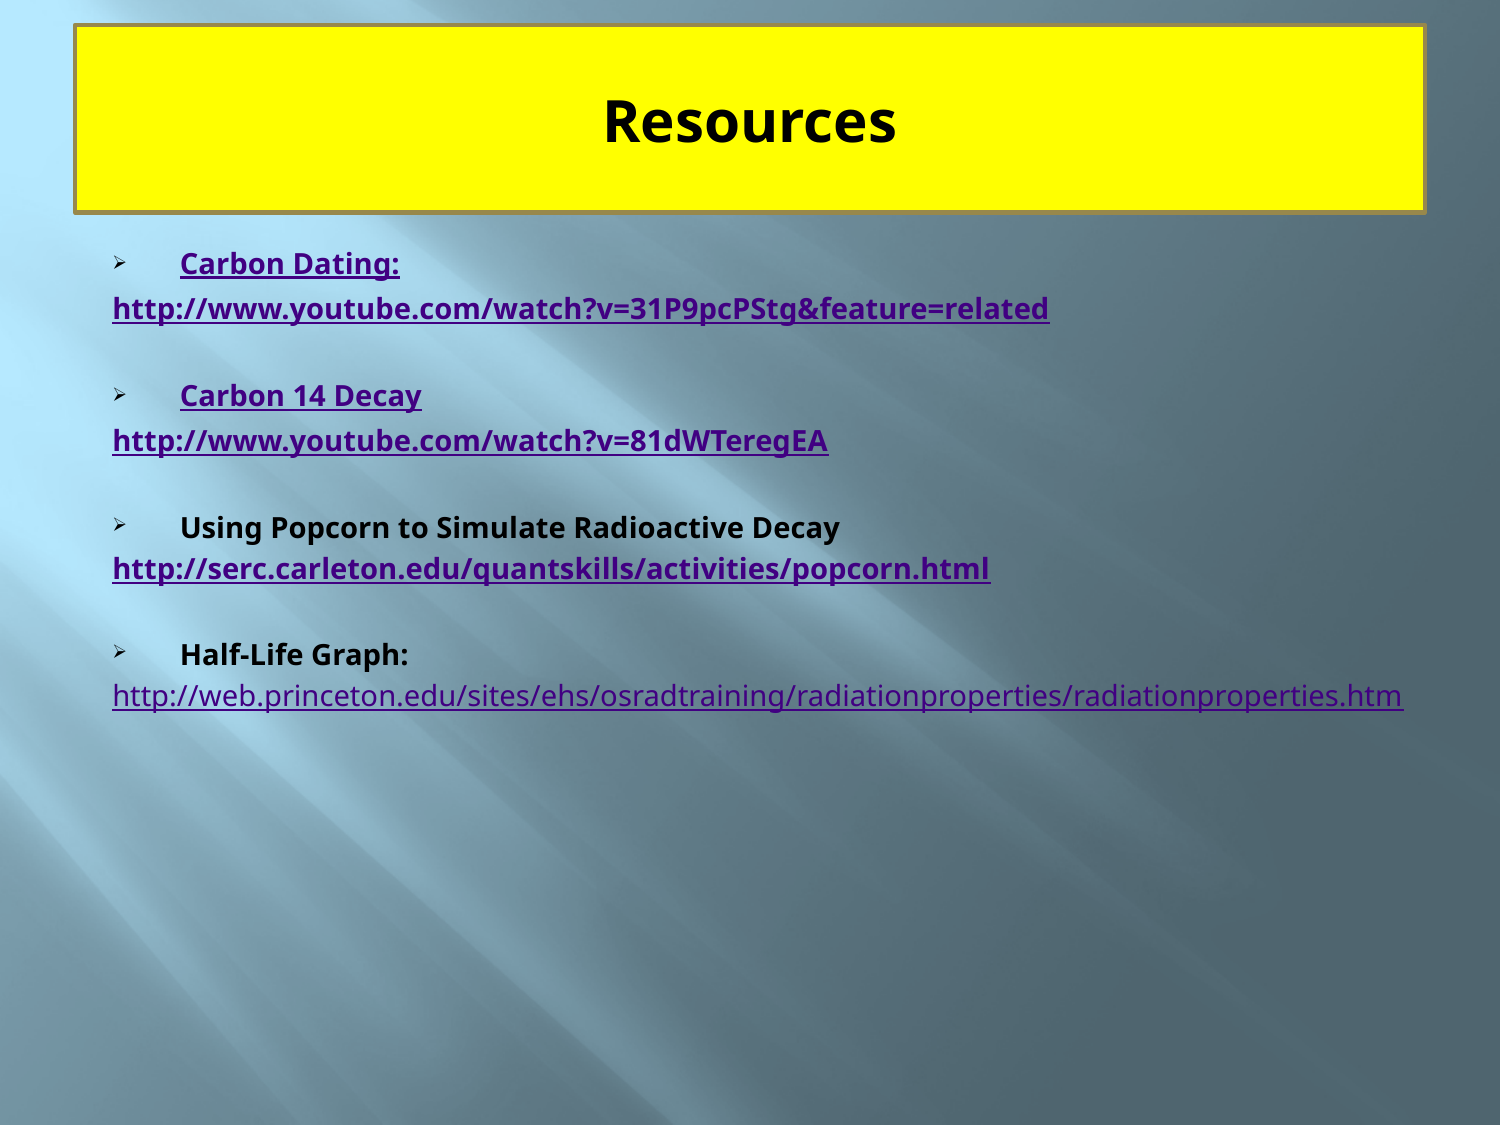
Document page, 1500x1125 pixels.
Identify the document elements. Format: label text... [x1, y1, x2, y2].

list Carbon Dating: http://www.youtube.com/watch?v=31P9pcPStg&feature=related Carbon 14 Decay http://www.youtube.com/watch?v=81dWTeregEA Using Popcorn to Simulate Radioactive Decay http://serc.carleton.edu/quantskills/activities/popcorn.html Half-Life Graph: http://web.princeton.edu/sites/ehs/osradtraining/radiationproperties/radiationproperties.htm [75, 237, 1425, 1035]
title Resources [73, 23, 1427, 215]
